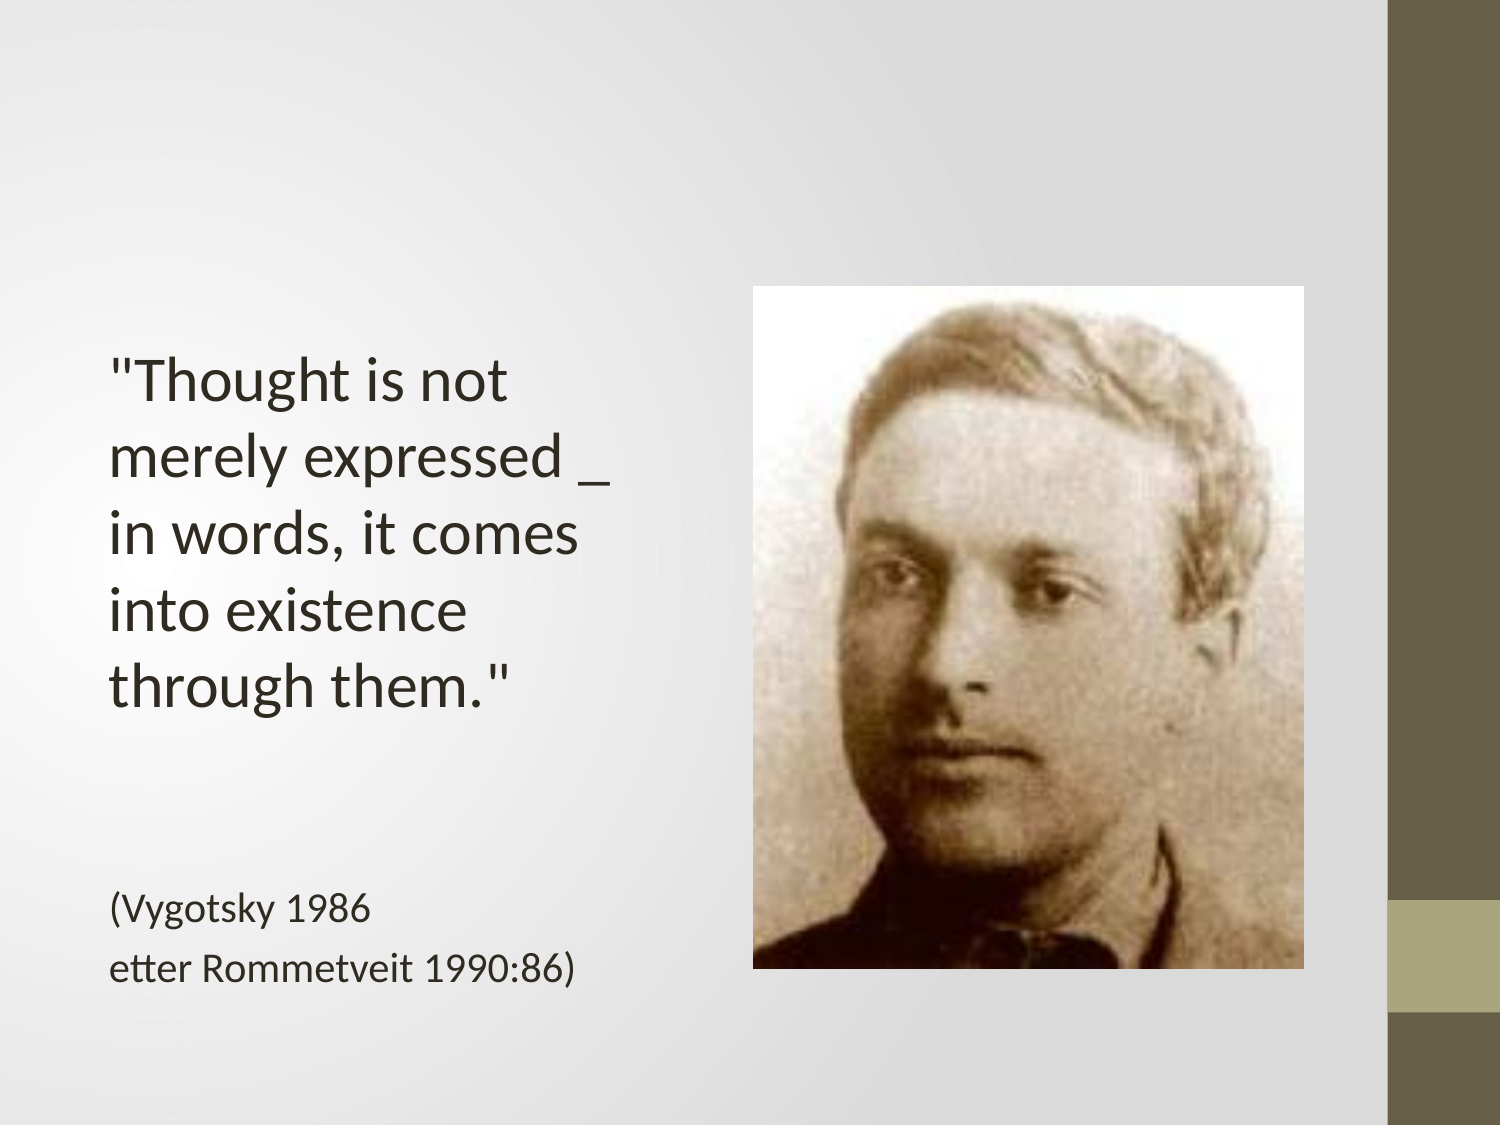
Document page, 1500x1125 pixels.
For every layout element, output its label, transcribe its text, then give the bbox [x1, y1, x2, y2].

picture [752, 286, 1305, 969]
list "Thought is not merely expressed _ in words, it comes into existence through them." (Vygotsky 1986 etter Rommetveit 1990:86) [75, 251, 675, 1005]
